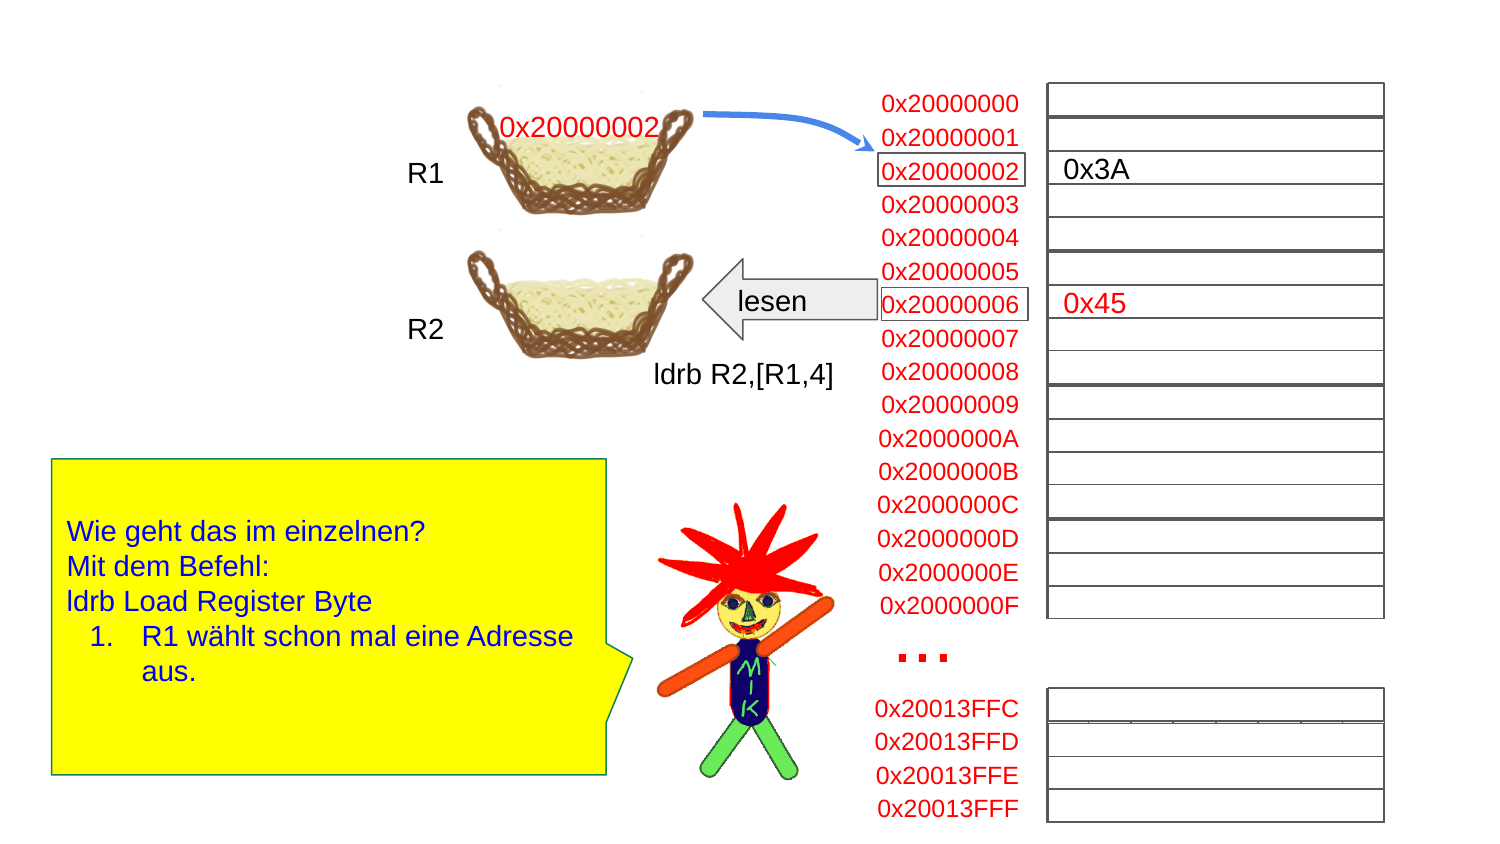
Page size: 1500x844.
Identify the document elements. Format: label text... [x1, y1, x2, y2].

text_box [1048, 216, 1385, 350]
text_box R1 [392, 139, 437, 192]
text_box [854, 503, 1385, 630]
picture [638, 495, 846, 787]
text_box lesen [722, 258, 849, 340]
text_box ... [877, 638, 1139, 675]
text_box [722, 114, 849, 146]
picture [442, 72, 719, 427]
text_box ldrb R2,[R1,4] [722, 340, 849, 392]
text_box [854, 677, 1385, 834]
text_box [1048, 82, 1385, 216]
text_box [854, 339, 1043, 496]
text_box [854, 72, 1385, 339]
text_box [1048, 484, 1385, 619]
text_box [1048, 350, 1385, 484]
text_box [1048, 687, 1385, 823]
text_box R2 [392, 295, 437, 348]
text_box Wie geht das im einzelnen? Mit dem Befehl: ldrb Load Register Byte R1 wählt schon mal eine Adresse aus. [51, 458, 633, 775]
